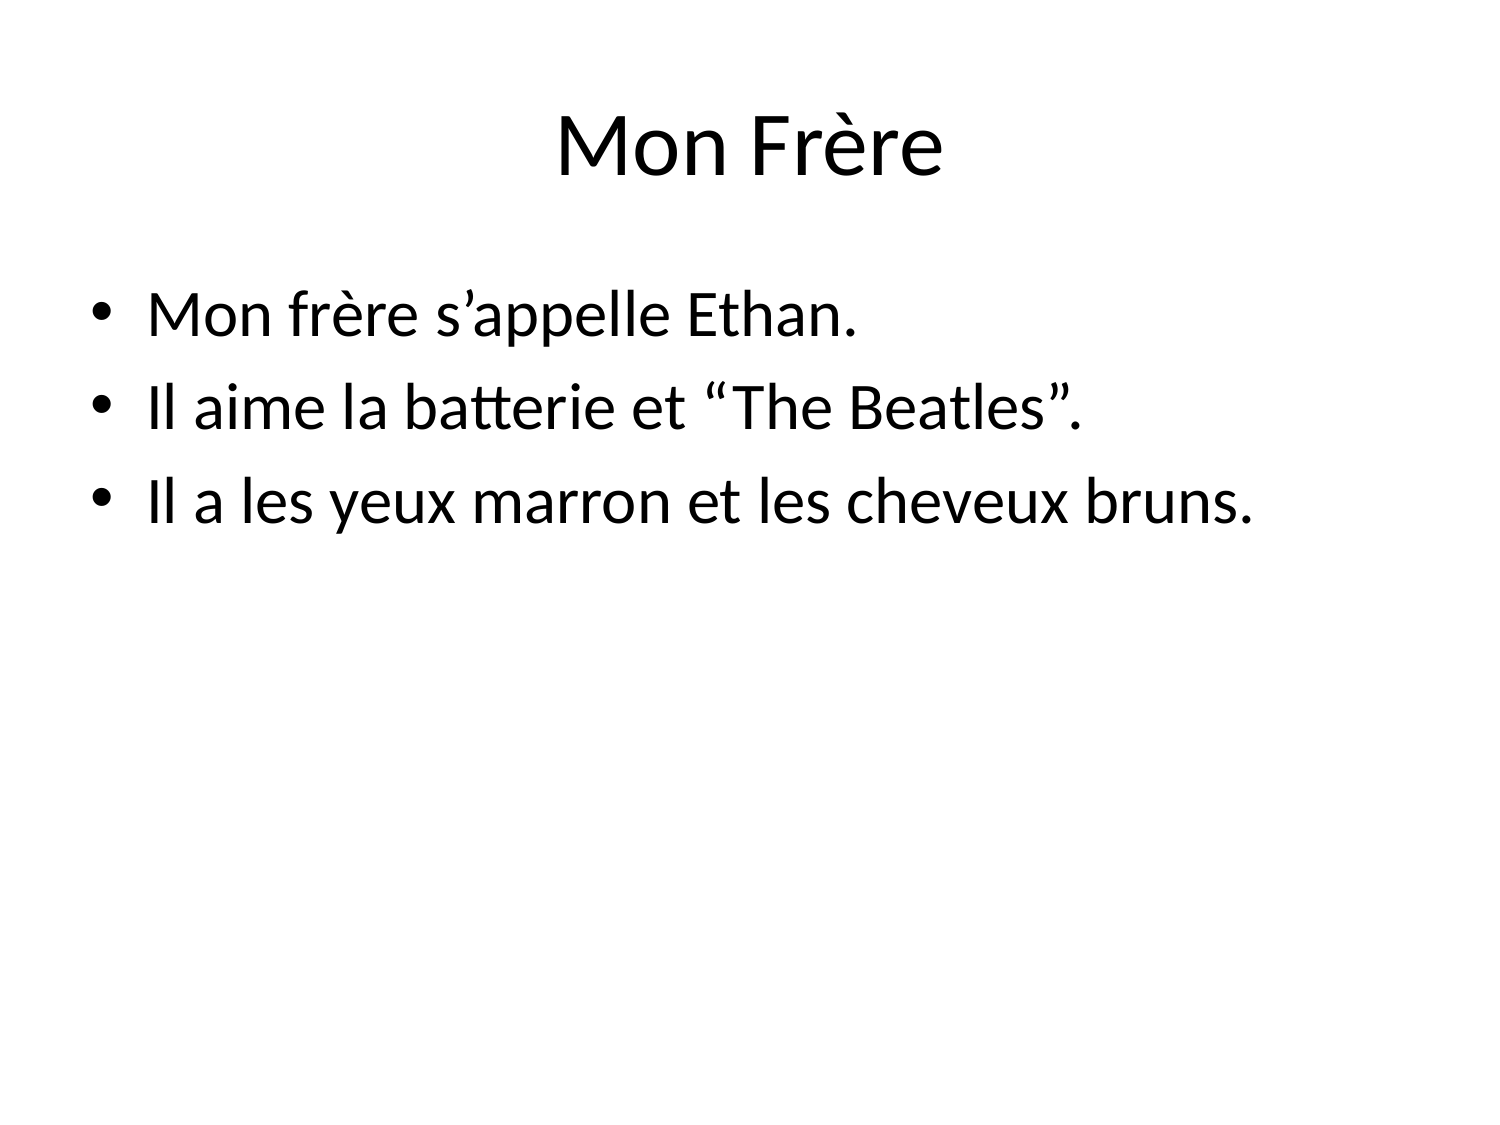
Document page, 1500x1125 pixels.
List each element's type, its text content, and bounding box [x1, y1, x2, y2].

title Mon Frère [75, 45, 1425, 233]
list Mon frère s’appelle Ethan. Il aime la batterie et “The Beatles”. Il a les yeux marron et les cheveux bruns. [75, 262, 1425, 1005]
